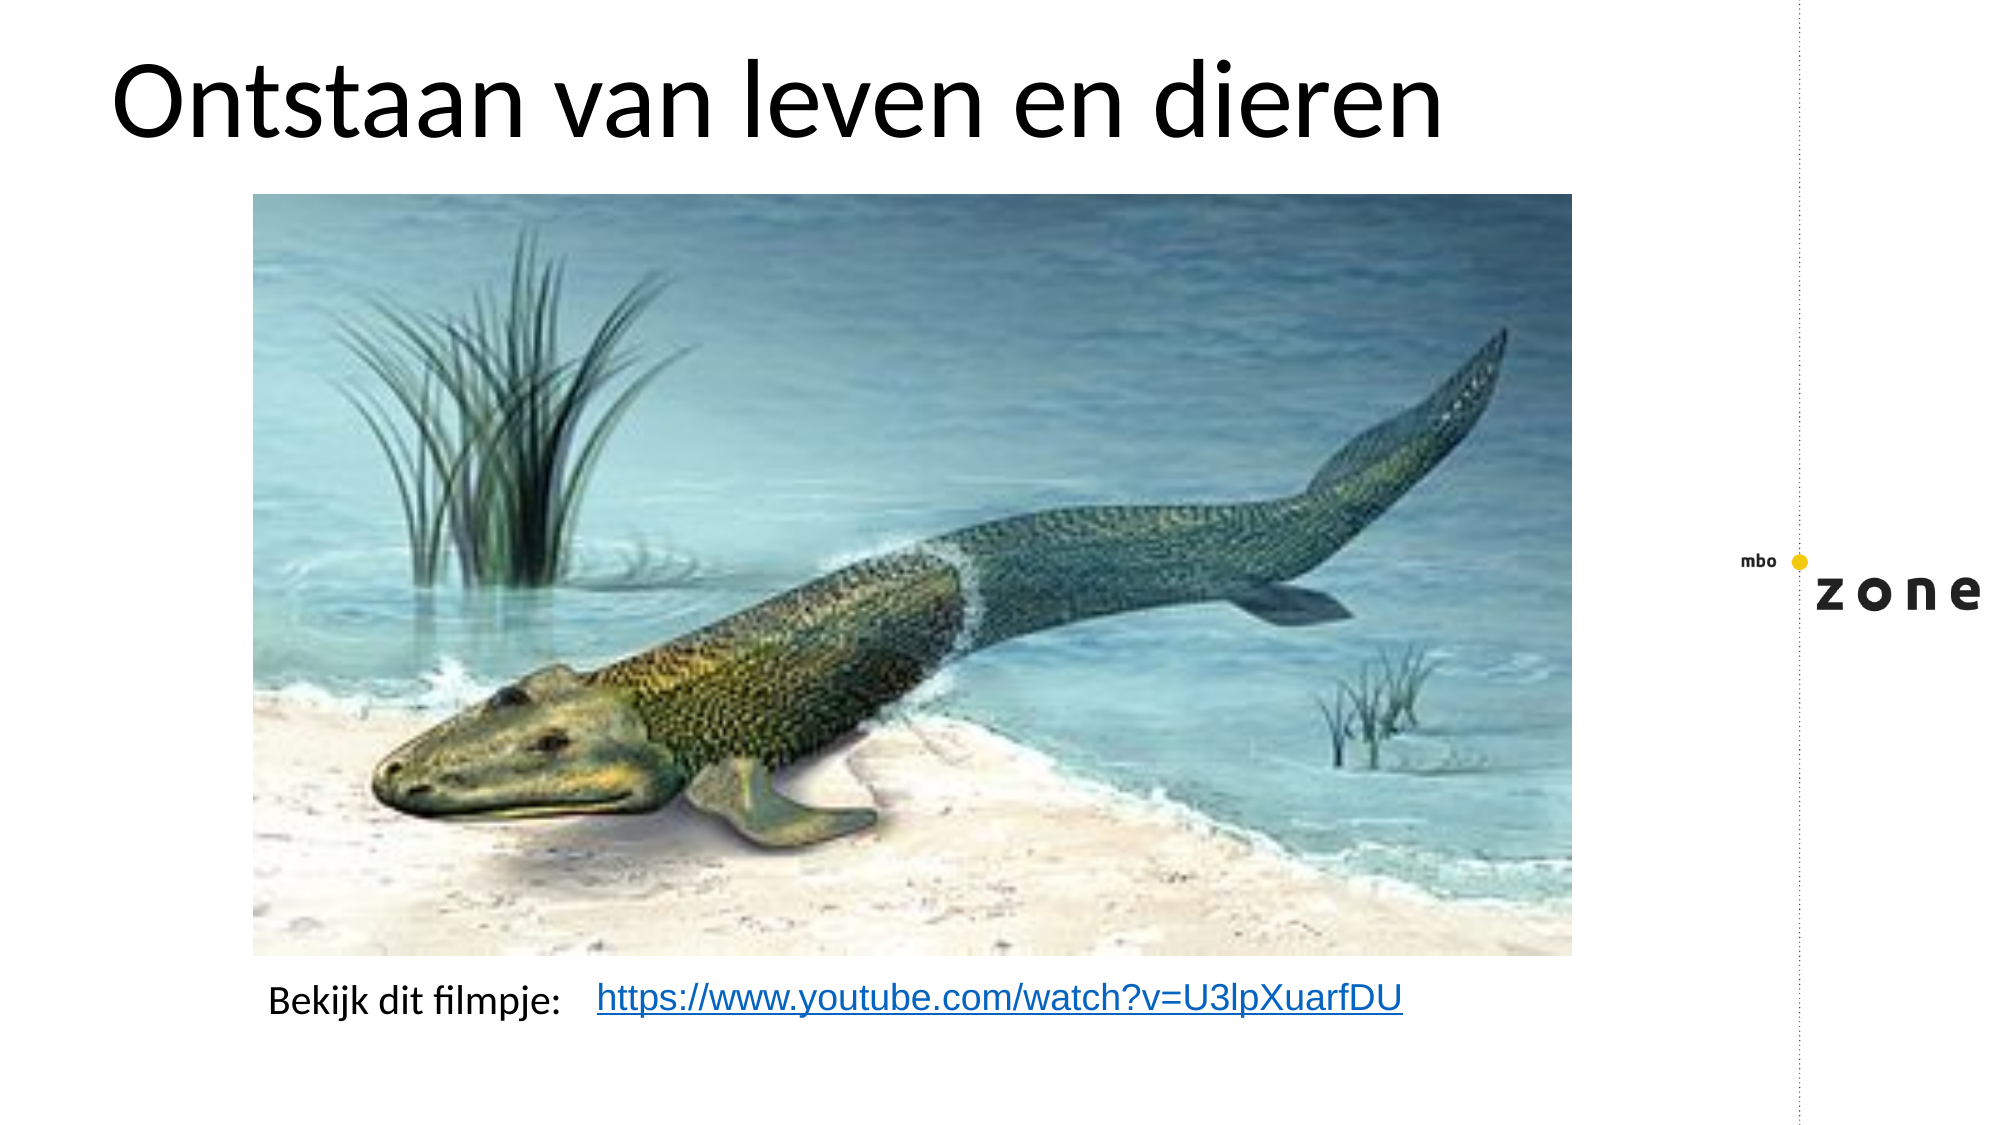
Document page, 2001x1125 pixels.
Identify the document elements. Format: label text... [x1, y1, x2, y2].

text_box Ontstaan van leven en dieren [97, 18, 1520, 168]
text_box [131, 78, 1694, 185]
text_box https://www.youtube.com/watch?v=U3lpXuarfDU [809, 965, 1419, 1026]
title [149, 185, 1598, 918]
picture [1596, 0, 2001, 1125]
picture [253, 194, 1572, 956]
text_box Bekijk dit filmpje: [253, 965, 809, 1031]
